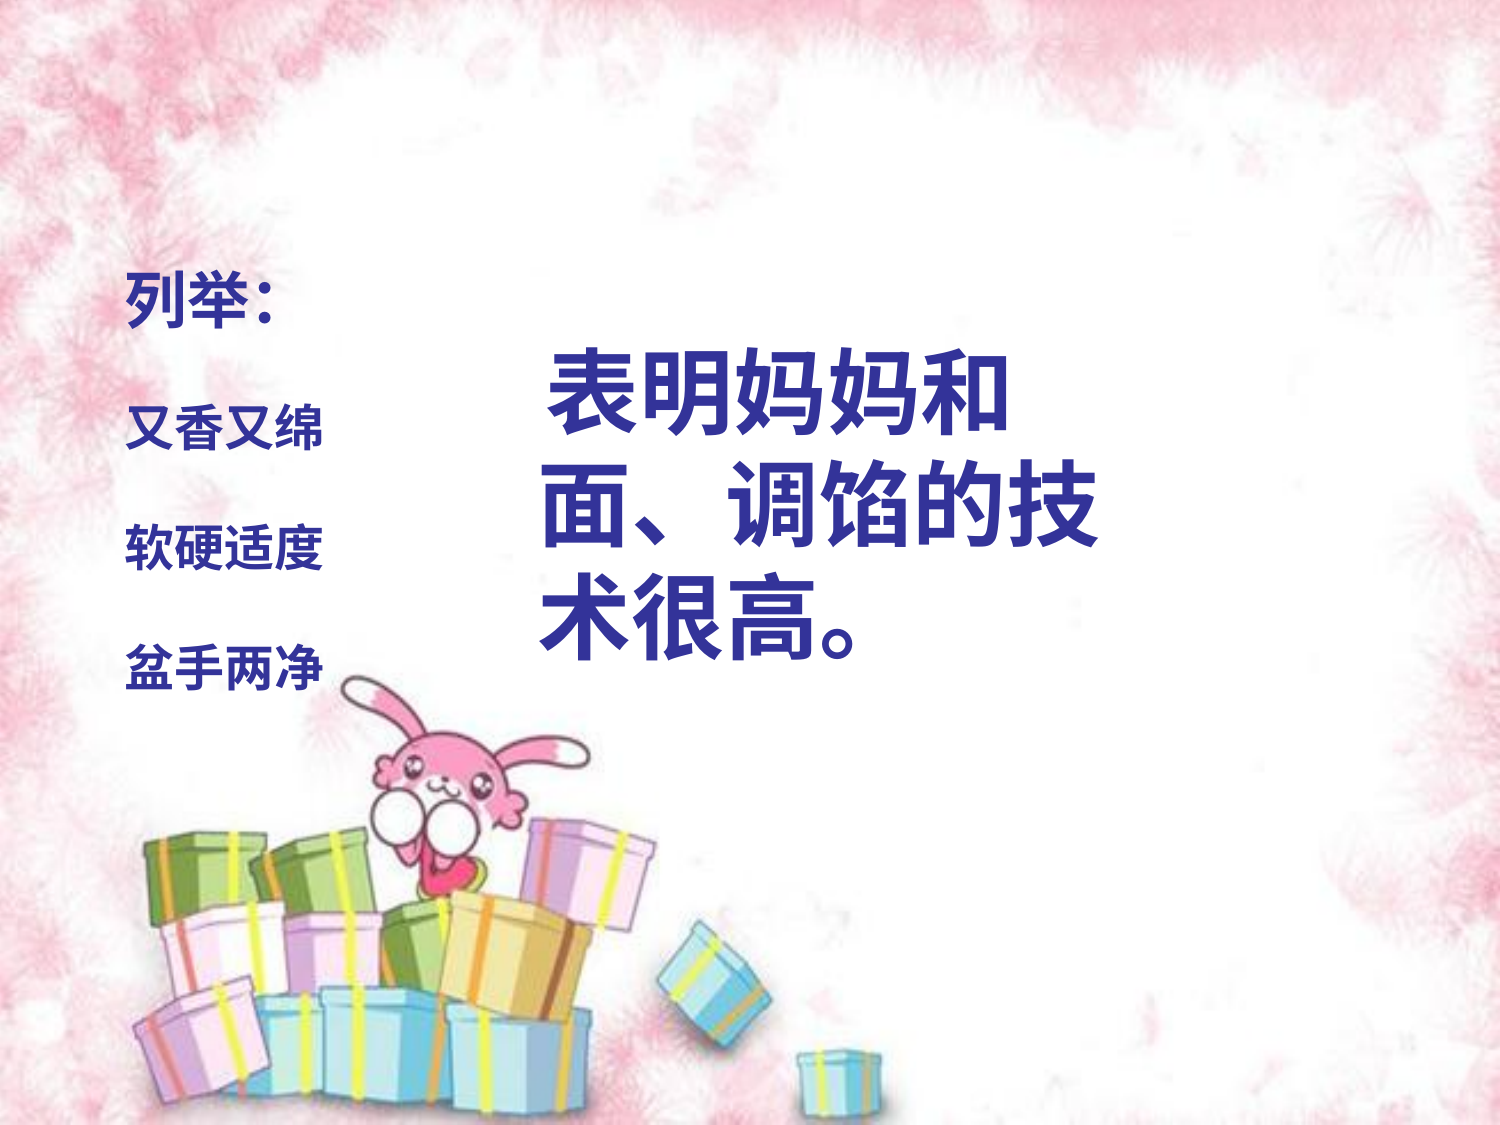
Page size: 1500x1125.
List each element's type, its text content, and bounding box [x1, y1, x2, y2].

title 列举： 又香又绵 软硬适度 盆手两净 [100, 137, 349, 820]
list 表明妈妈和面、调馅的技术很高。 [466, 326, 1152, 835]
picture [0, 0, 1500, 1125]
